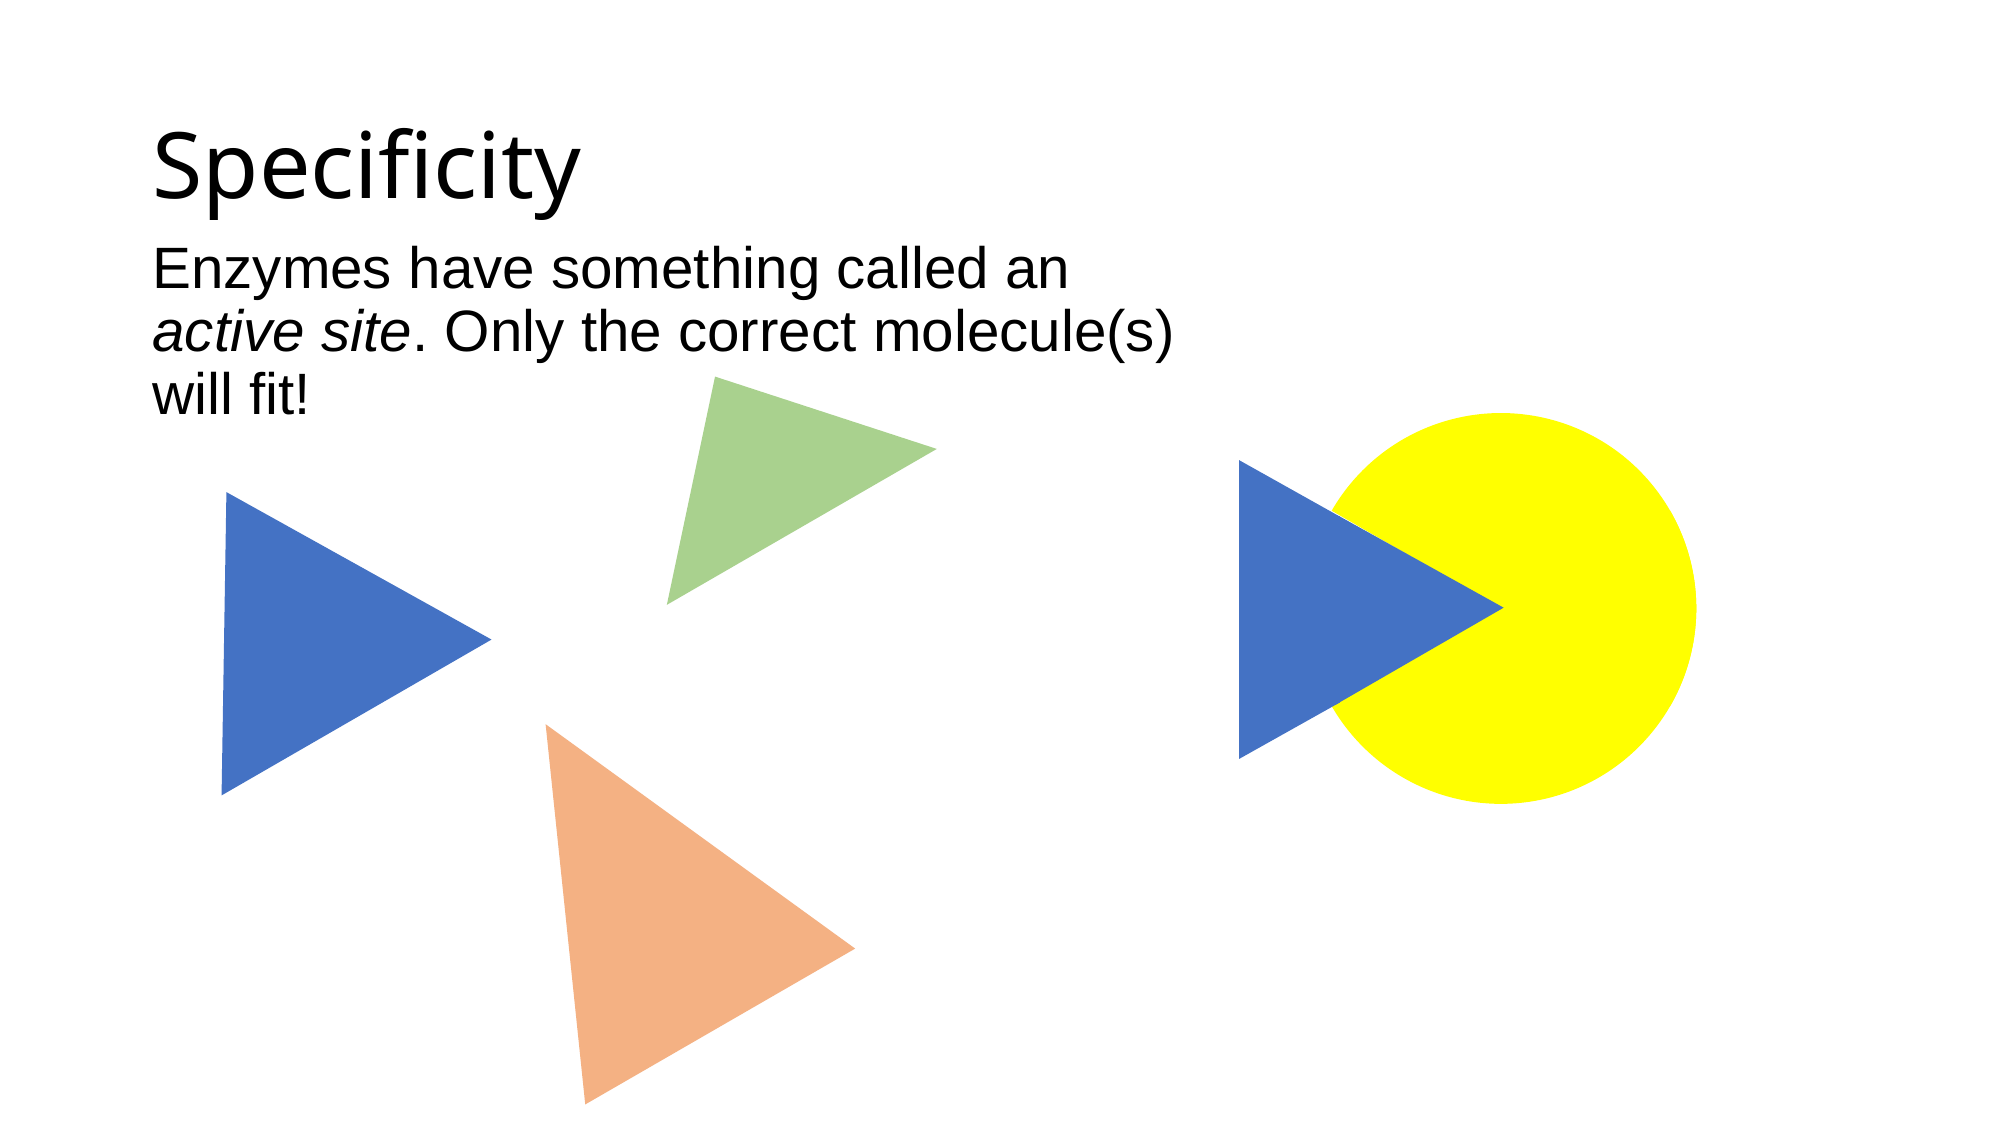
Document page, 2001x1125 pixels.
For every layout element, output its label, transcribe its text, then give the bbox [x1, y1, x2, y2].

text_box [1238, 458, 1305, 761]
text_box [1305, 412, 1697, 804]
text_box [665, 375, 940, 607]
list Enzymes have something called an active site. Only the correct molecule(s) will fit! [137, 230, 1234, 502]
text_box [220, 490, 494, 798]
title Specificity [137, 59, 1863, 278]
text_box [544, 721, 858, 1107]
